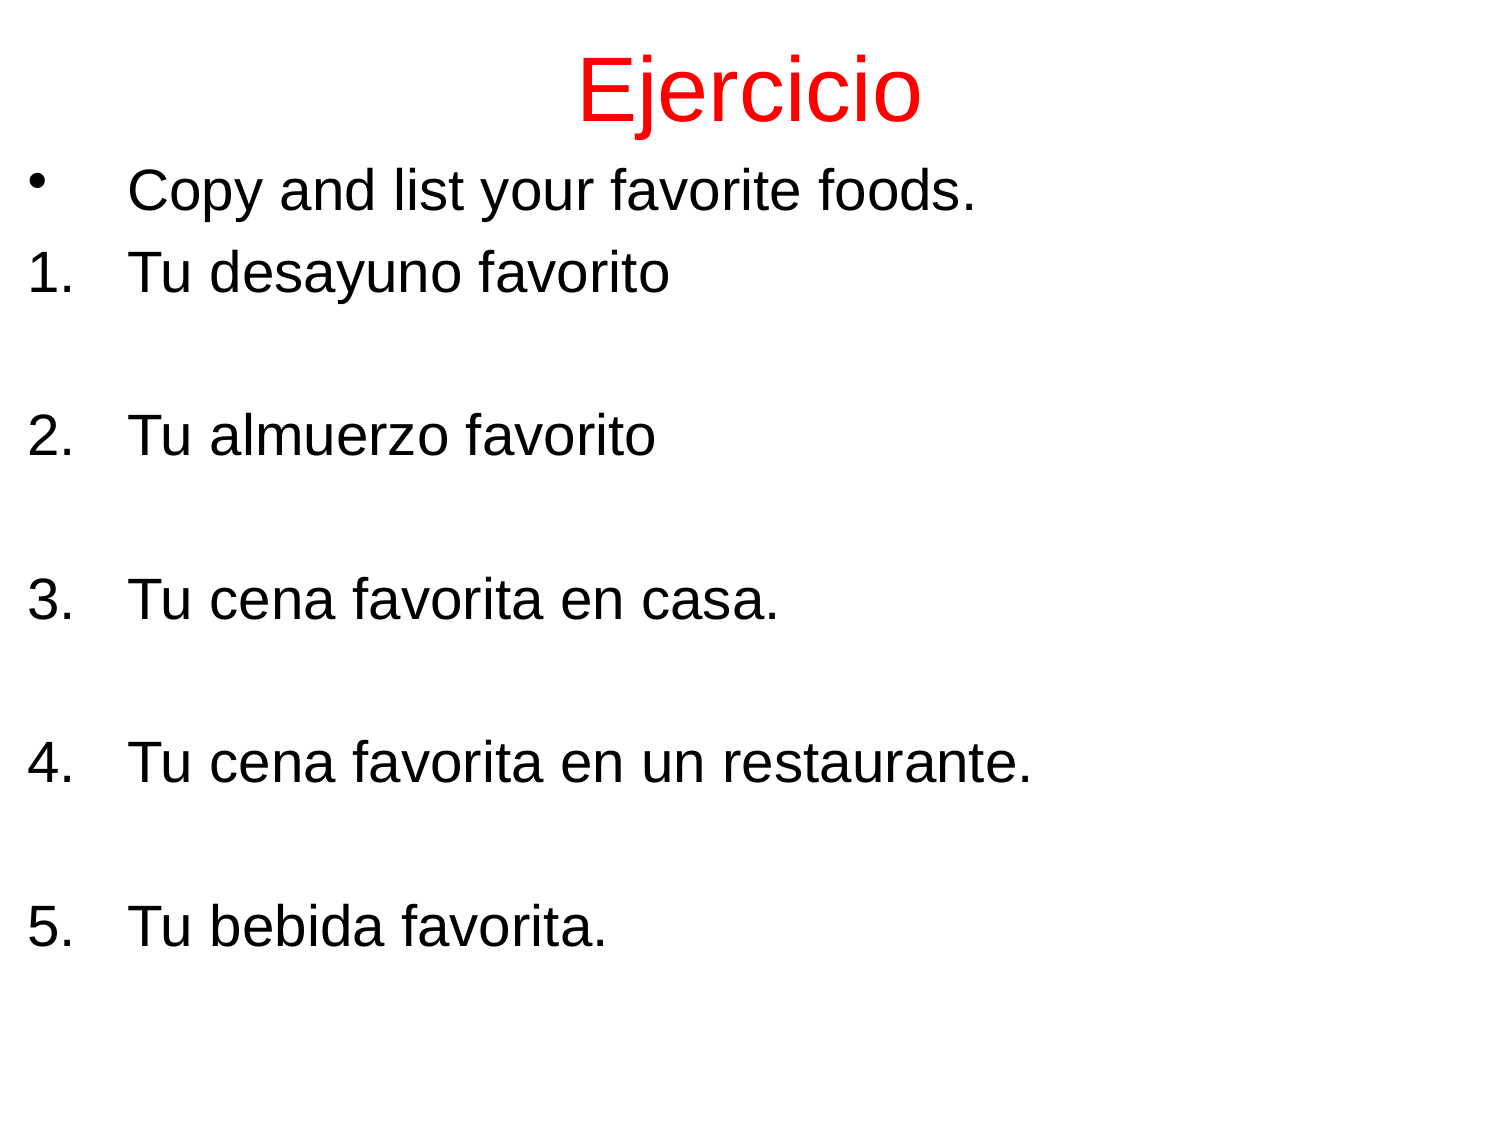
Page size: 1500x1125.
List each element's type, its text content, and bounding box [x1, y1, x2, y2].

title Ejercicio [75, 12, 1425, 158]
list Copy and list your favorite foods. Tu desayuno favorito Tu almuerzo favorito Tu cena favorita en casa. Tu cena favorita en un restaurante. Tu bebida favorita. [12, 145, 1363, 1013]
